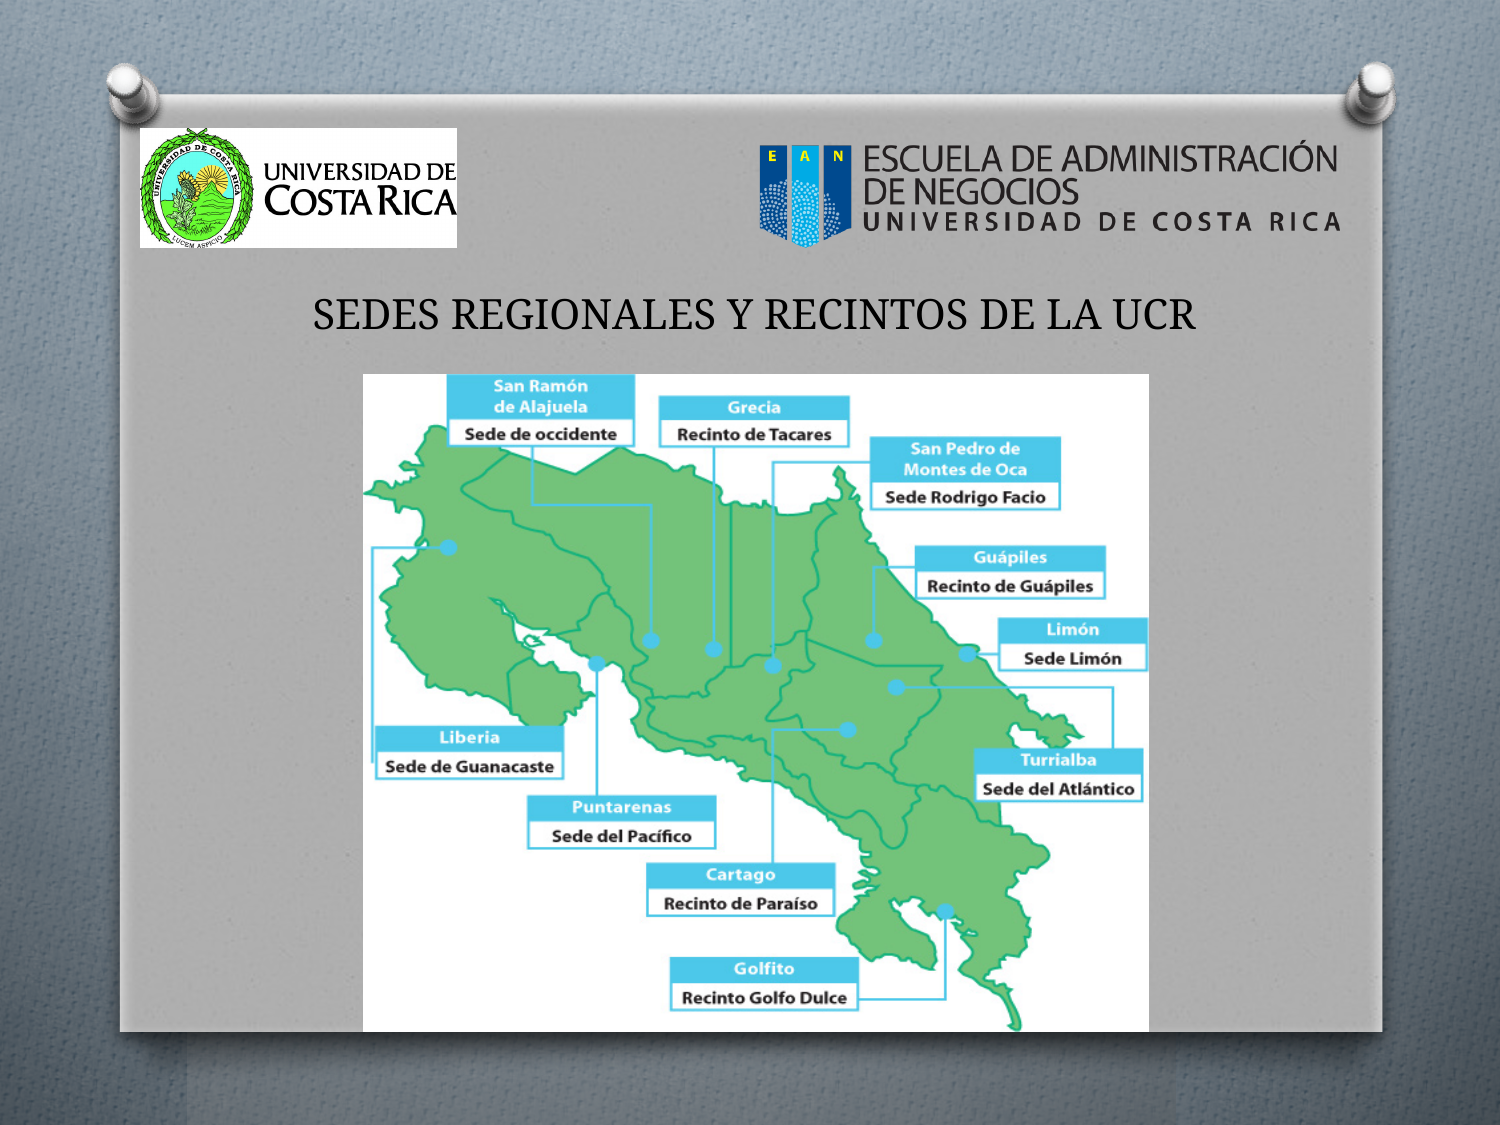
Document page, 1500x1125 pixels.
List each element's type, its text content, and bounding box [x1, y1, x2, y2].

picture [738, 35, 1439, 259]
picture [75, 29, 458, 249]
title SEDES REGIONALES Y RECINTOS DE LA UCR [210, 273, 1298, 352]
picture [363, 374, 1149, 1032]
